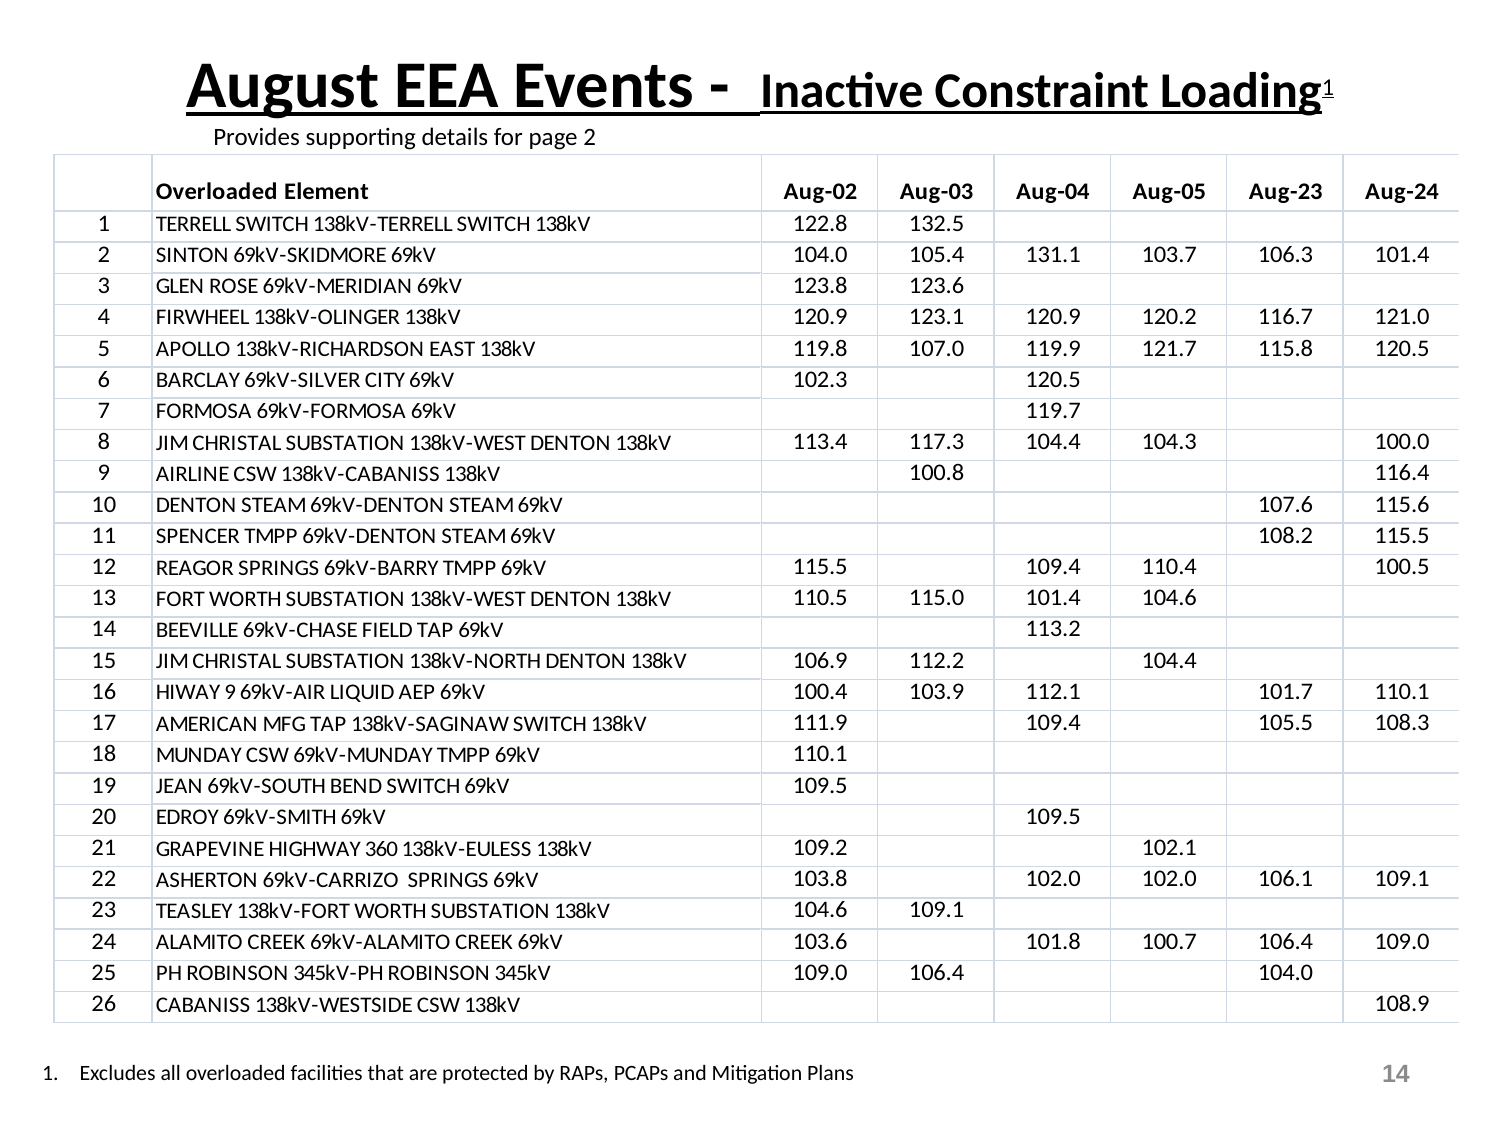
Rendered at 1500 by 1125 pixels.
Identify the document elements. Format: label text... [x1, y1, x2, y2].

slide_number 13 [1074, 1042, 1425, 1103]
text_box Excludes all overloaded facilities that are protected by RAPs, PCAPs and Mitigation Plans [27, 1050, 1406, 1092]
text_box August EEA Events - Inactive Constraint Loading1 Provides supporting details for page 2 [48, 33, 1472, 158]
picture [52, 153, 1461, 1024]
